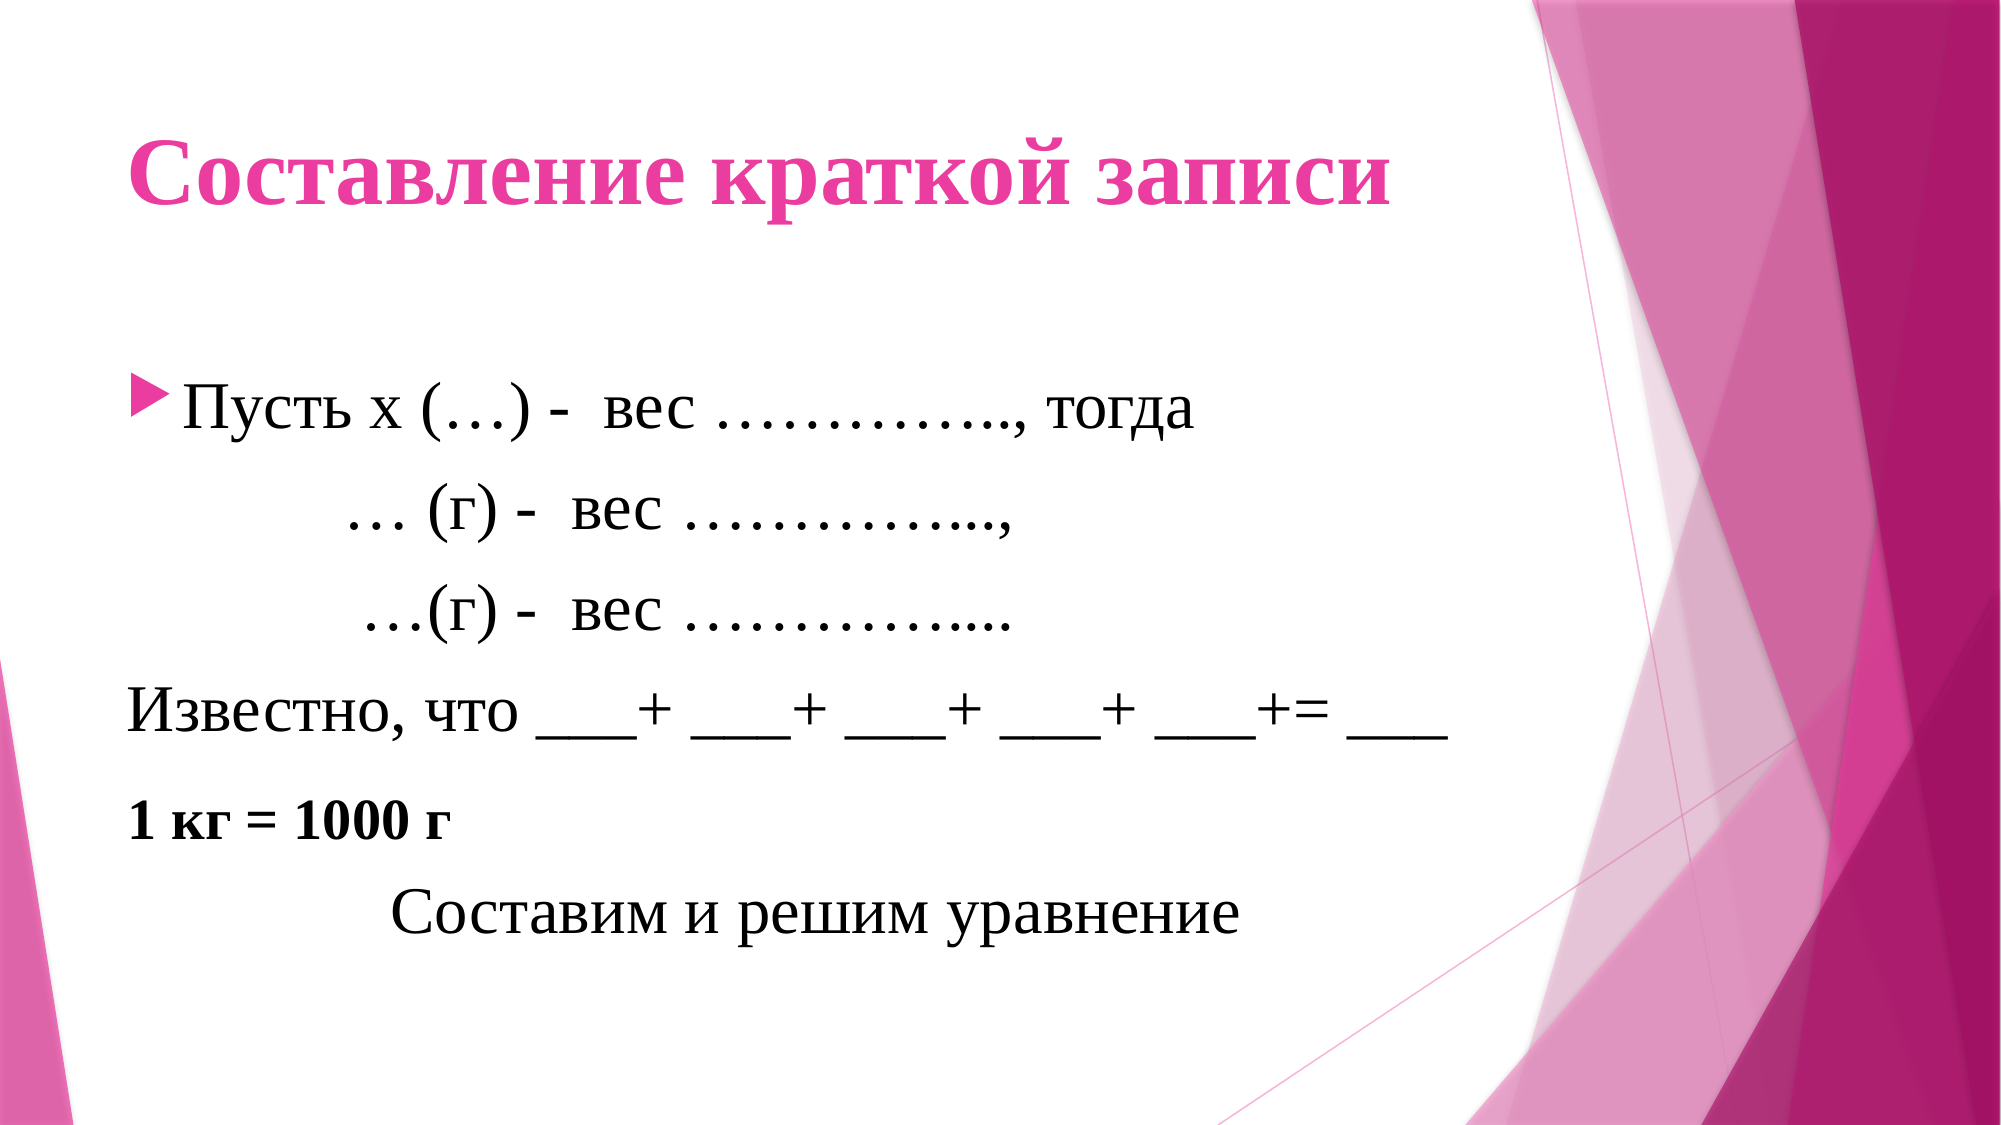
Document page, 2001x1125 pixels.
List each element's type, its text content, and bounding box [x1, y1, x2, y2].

list Пусть х (…) - вес ………….., тогда … (г) - вес …………..., …(г) - вес ………….... Известно, что ___+ ___+ ___+ ___+ ___+= ___ Составим и решим уравнение [111, 354, 1522, 992]
title Составление краткой записи [111, 99, 1522, 317]
text_box 1 кг = 1000 г [112, 773, 467, 859]
